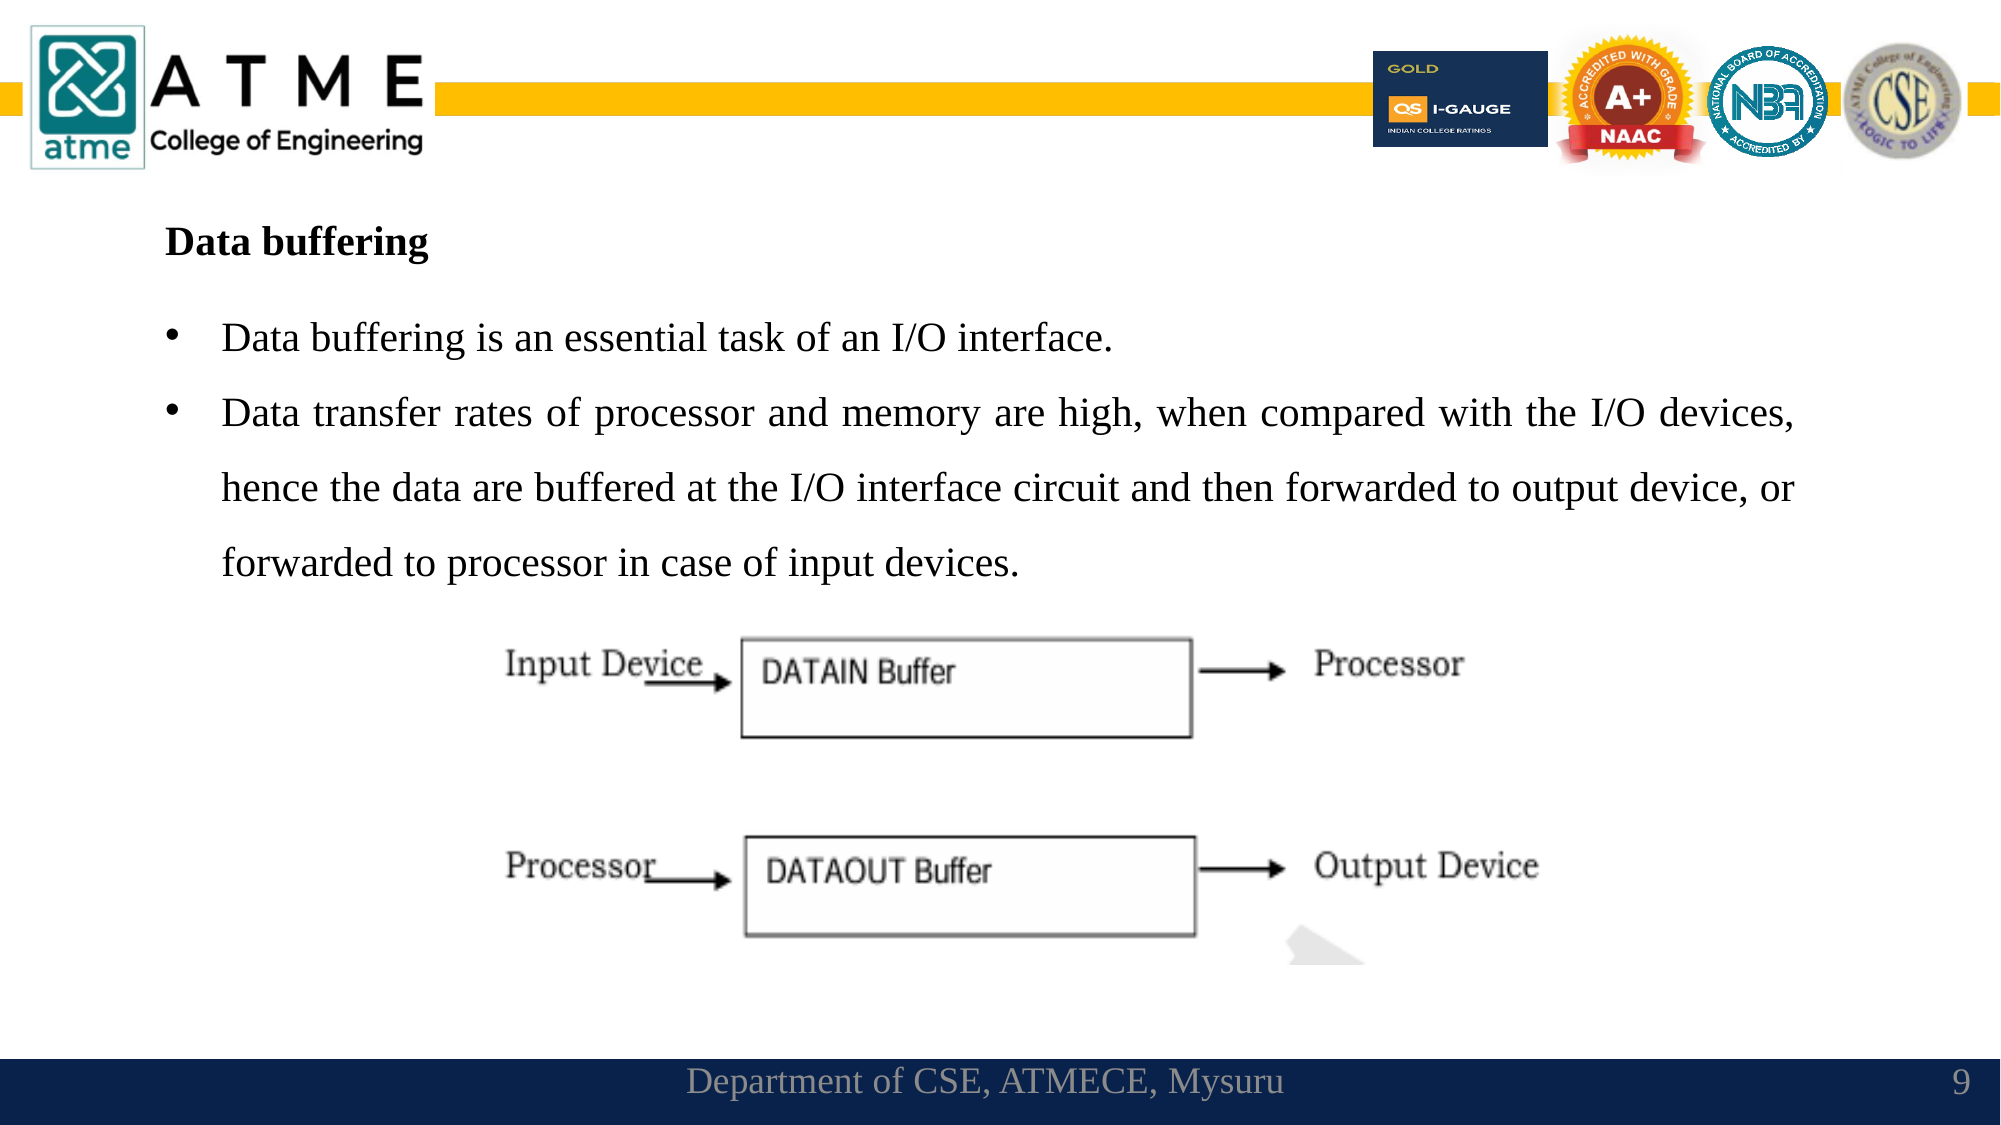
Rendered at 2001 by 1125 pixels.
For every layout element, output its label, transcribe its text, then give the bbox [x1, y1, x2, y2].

picture [1840, 26, 1968, 176]
picture [1373, 20, 1828, 180]
text_box Data buffering is an essential task of an I/O interface. Data transfer rates of processor and memory are high, when compared with the I/O devices, hence the data are buffered at the I/O interface circuit and then forwarded to output device, or forwarded to processor in case of input devices. [150, 276, 1812, 592]
picture [478, 624, 1582, 966]
slide_number 9 [1511, 1057, 1972, 1103]
picture [22, 15, 435, 178]
text_box Data buffering [150, 206, 1160, 272]
footer Department of CSE, ATMECE, Mysuru [501, 1056, 1470, 1102]
picture [0, 1059, 2001, 1125]
